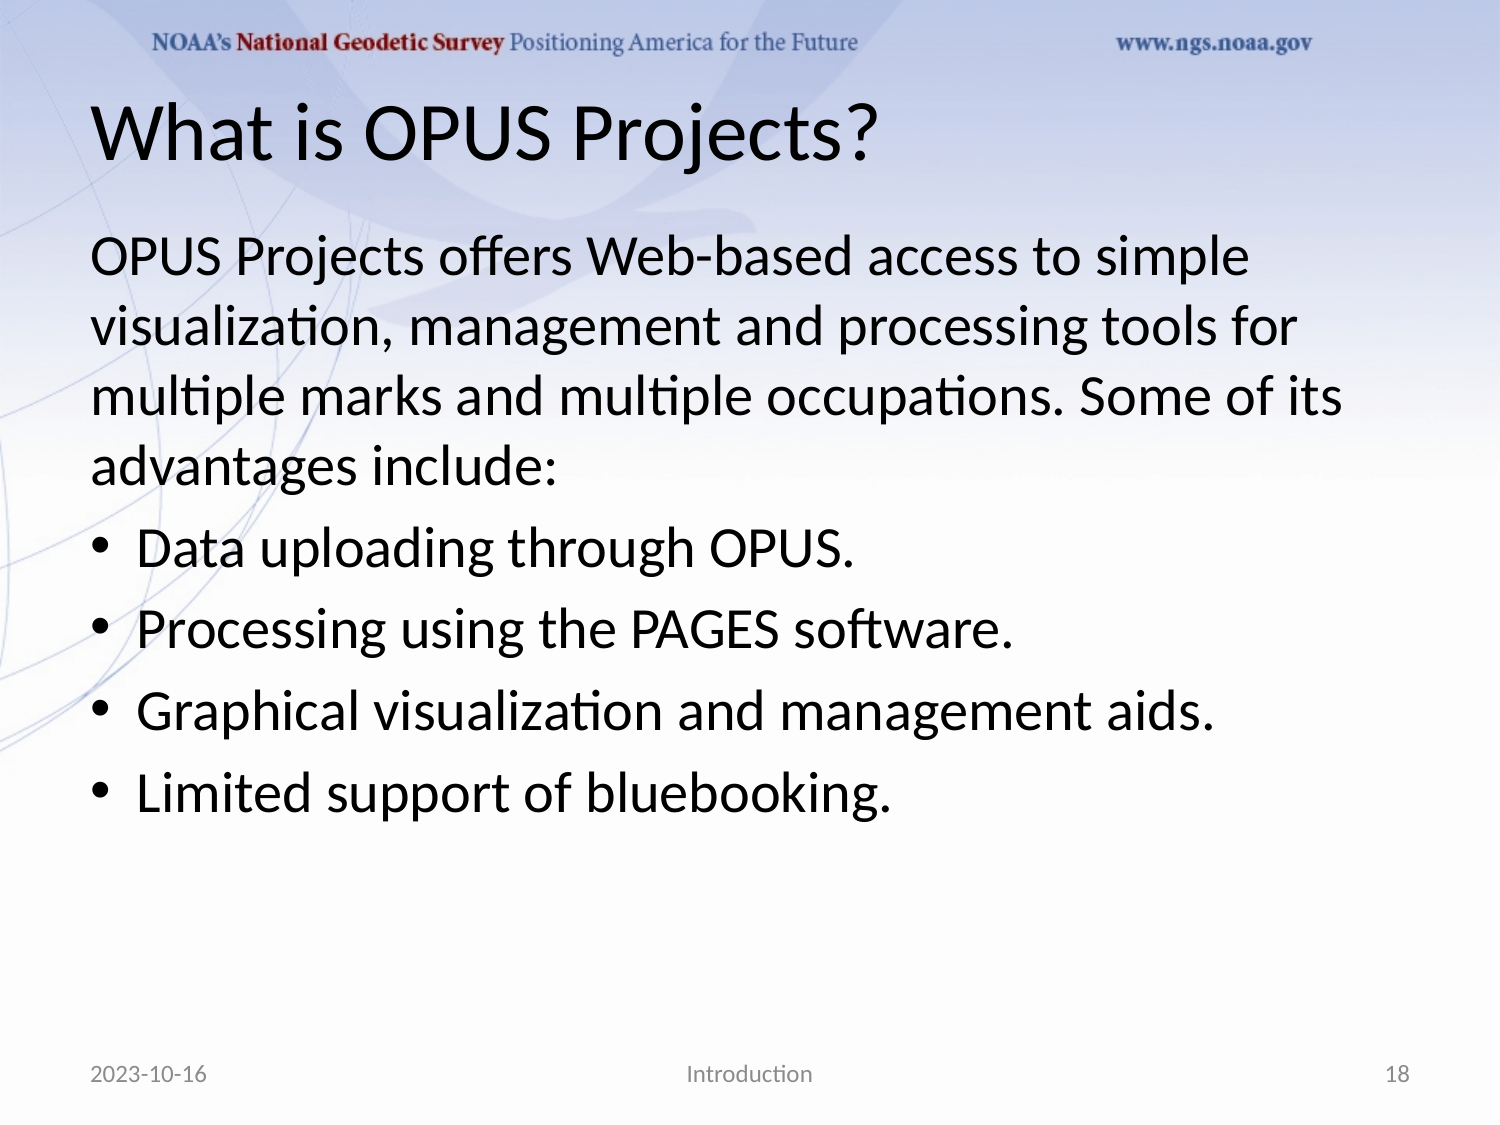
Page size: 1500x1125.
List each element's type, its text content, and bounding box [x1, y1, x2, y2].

footer Introduction [512, 1042, 988, 1103]
picture [0, 0, 1500, 1125]
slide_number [75, 1042, 425, 1103]
title What is OPUS Projects? [74, 74, 1426, 181]
list OPUS Projects offers Web-based access to simple visualization, management and processing tools for multiple marks and multiple occupations. Some of its advantages include: Data uploading through OPUS. Processing using the PAGES software. Graphical visualization and management aids. Limited support of bluebooking. [74, 209, 1426, 1021]
slide_number 18 [1074, 1042, 1425, 1103]
